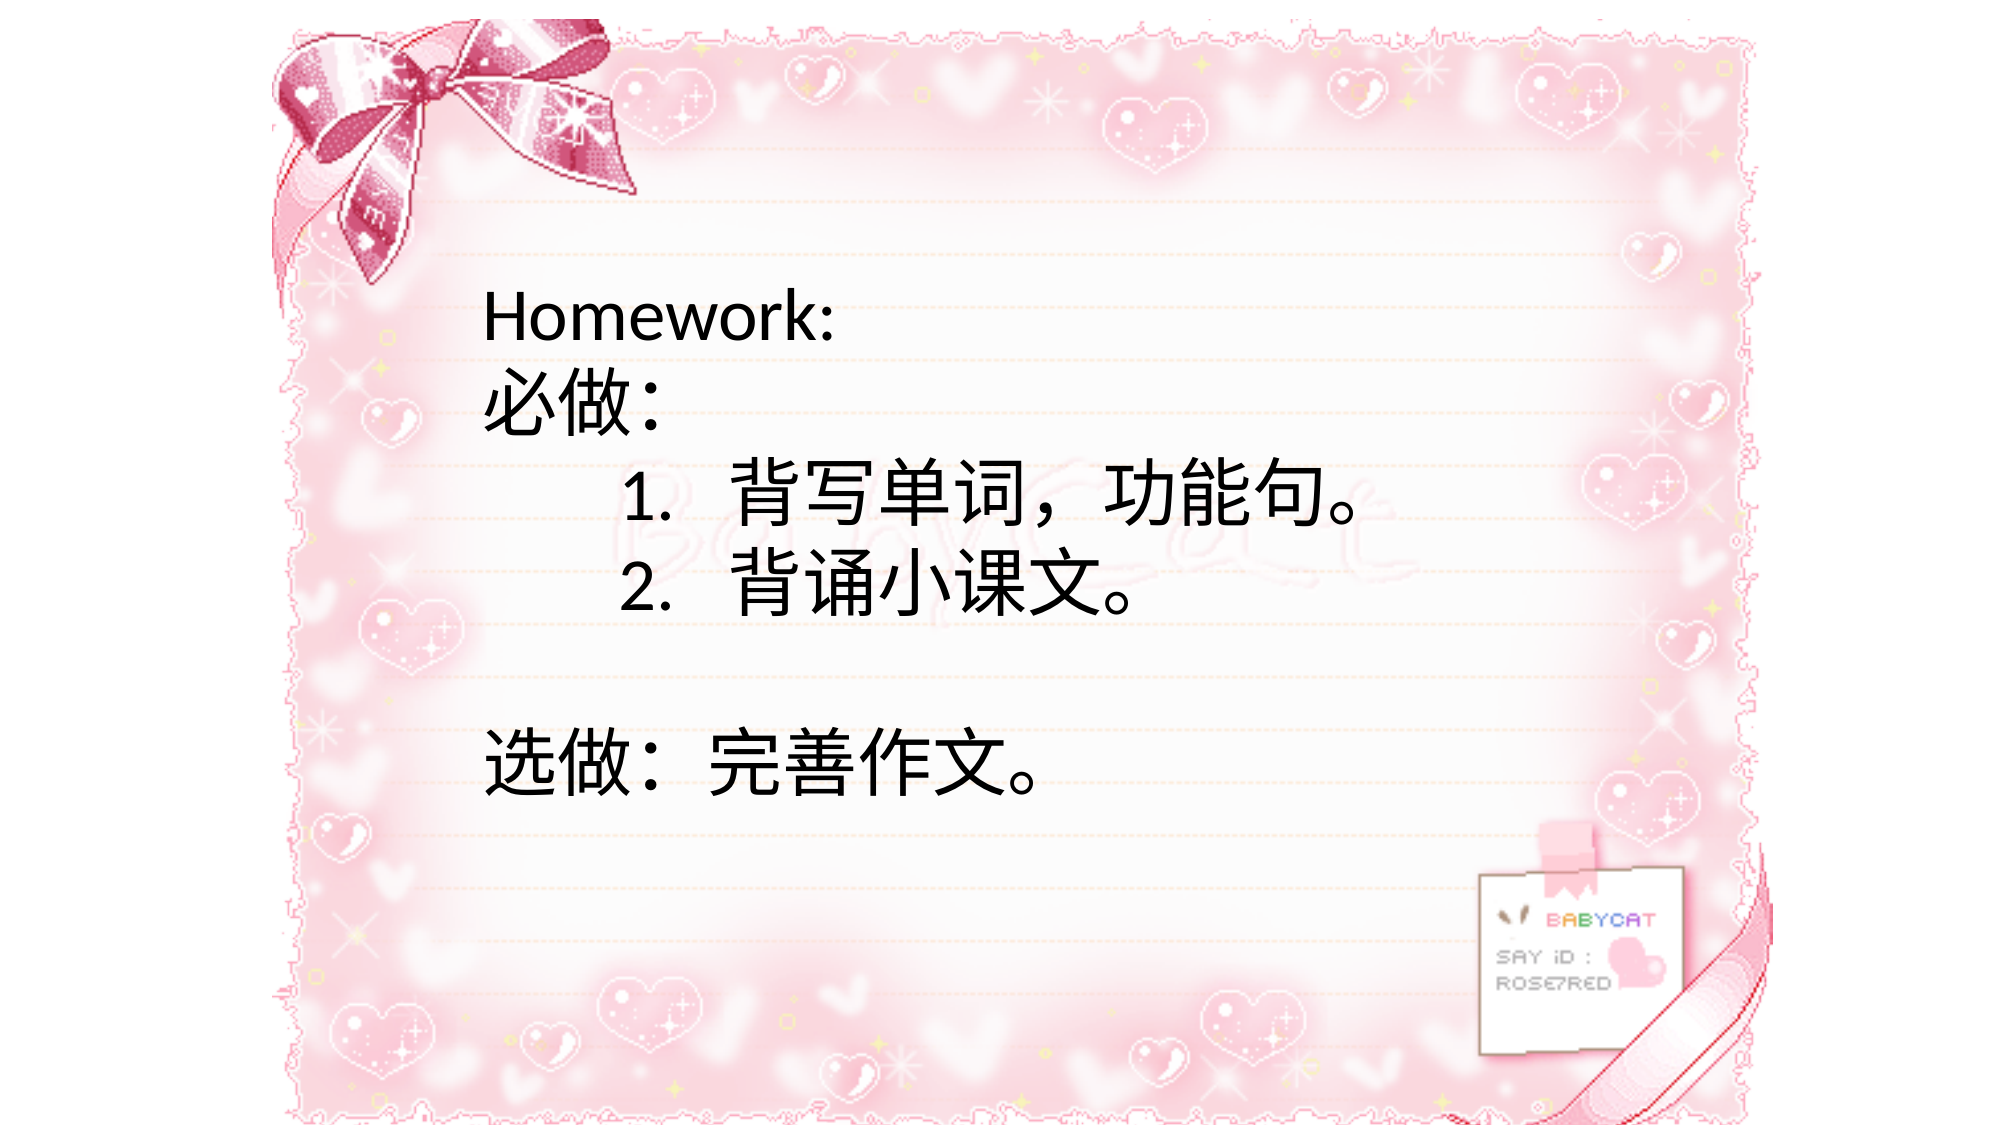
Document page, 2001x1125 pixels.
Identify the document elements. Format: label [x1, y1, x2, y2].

picture [272, 18, 1773, 1125]
